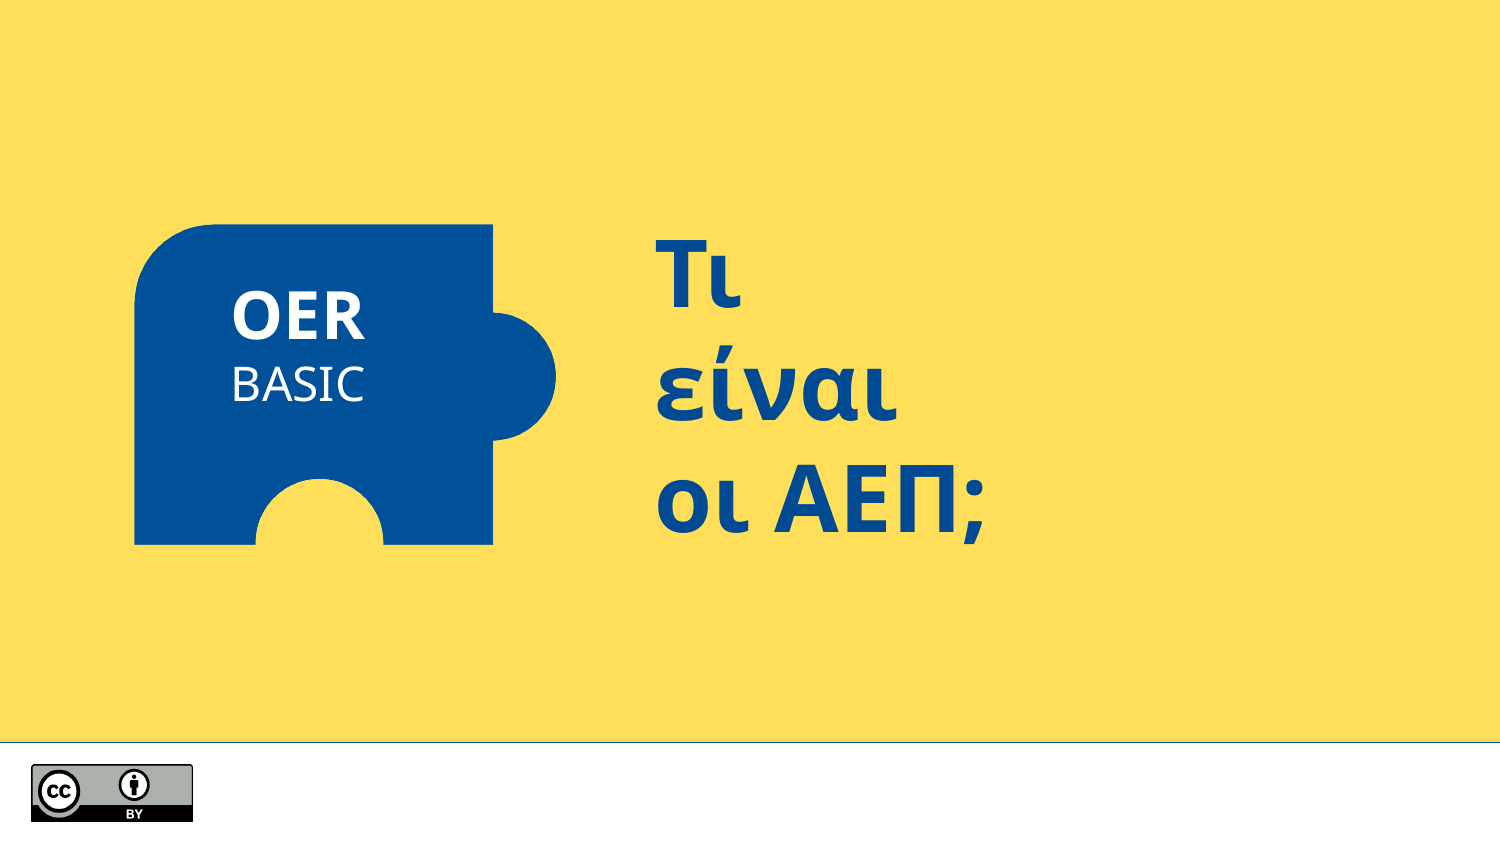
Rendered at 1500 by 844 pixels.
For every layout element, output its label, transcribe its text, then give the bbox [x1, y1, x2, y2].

text_box [0, 750, 1500, 844]
text_box OER BASIC [560, 258, 862, 426]
picture [31, 764, 193, 822]
text_box Τι είναι οι ΑΕΠ; [639, 199, 1023, 567]
picture [133, 224, 556, 545]
